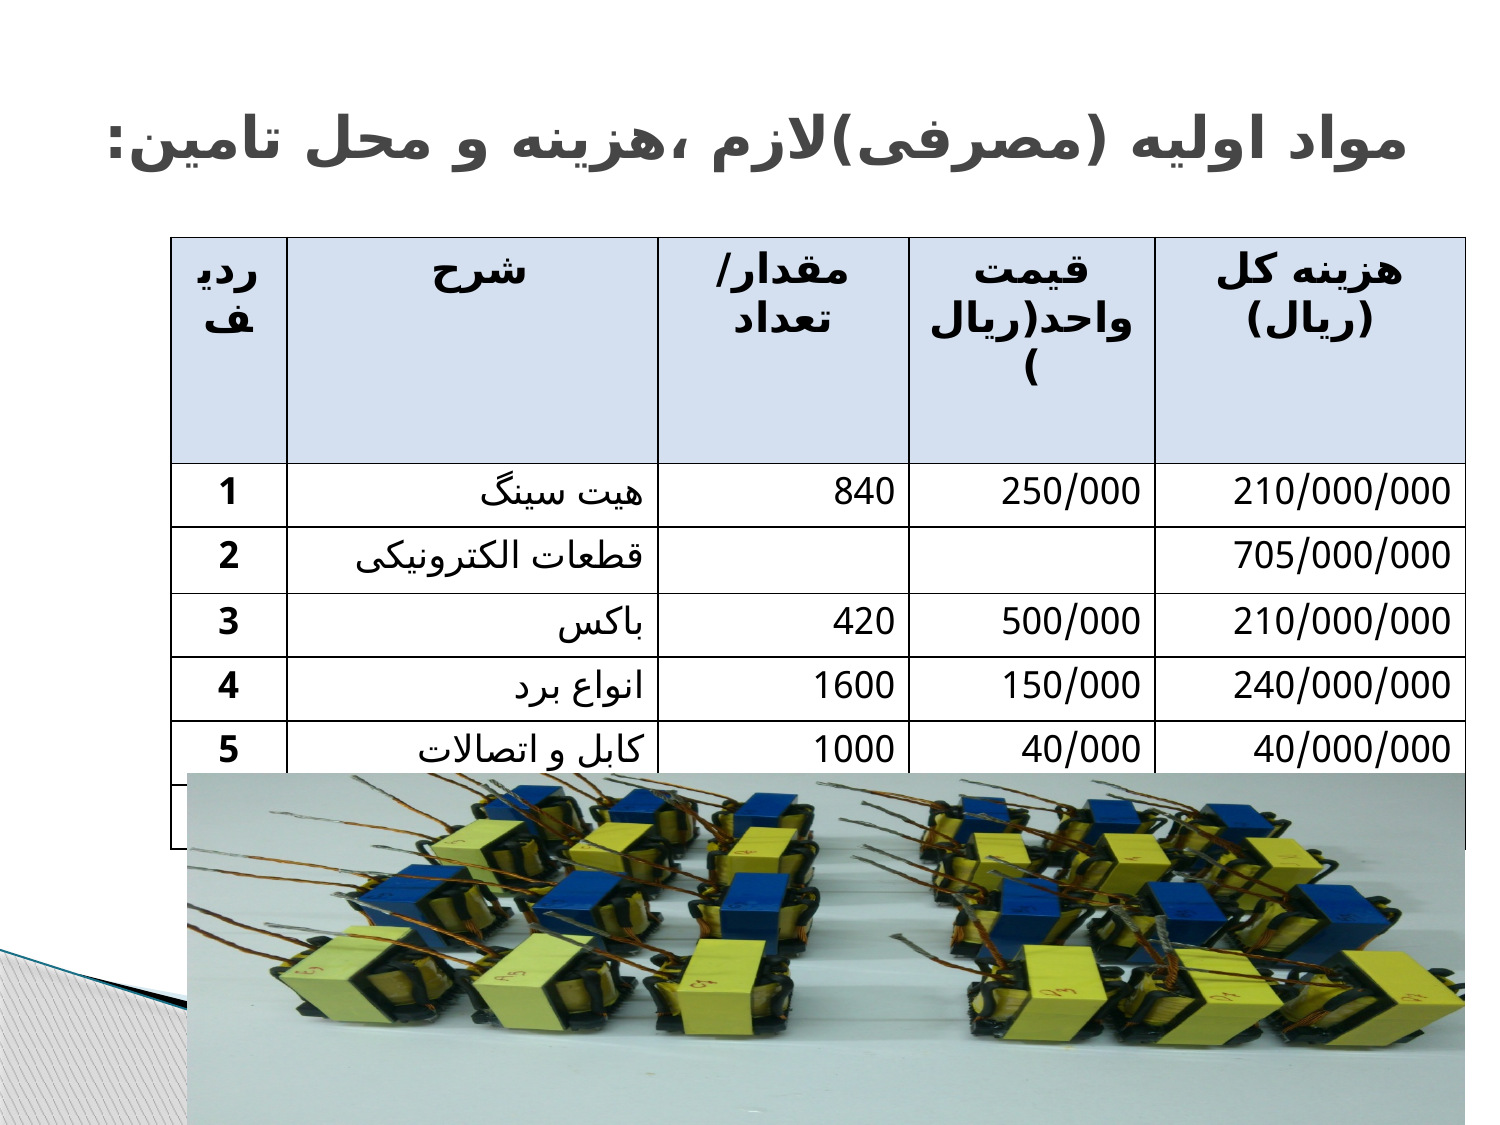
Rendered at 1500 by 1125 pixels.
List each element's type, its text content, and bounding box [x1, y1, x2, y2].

table_cell 250/000 [910, 464, 1154, 526]
table_cell 1000 [659, 722, 908, 773]
table_cell 705/000/000 [1156, 528, 1465, 593]
picture [187, 773, 1466, 1125]
table_cell هیت سینگ [288, 464, 657, 526]
table_cell 150/000 [910, 658, 1154, 720]
table_cell 2 [172, 528, 286, 593]
table_cell [659, 528, 908, 593]
table_cell 840 [659, 464, 908, 526]
table_cell قطعات الکترونیکی [288, 528, 657, 593]
table_cell 40/000 [910, 722, 1154, 773]
table_cell کابل و اتصالات [288, 722, 657, 773]
table_header شرح [288, 238, 657, 463]
table_cell 3 [172, 594, 286, 656]
table_cell 210/000/000 [1156, 594, 1465, 656]
table_header ردیف [172, 238, 286, 463]
table_cell 5 [172, 722, 286, 784]
table_cell 40/000/000 [1156, 722, 1465, 773]
table_cell [910, 528, 1154, 593]
table_header هزینه کل (ریال) [1156, 238, 1465, 463]
table_cell باکس [288, 594, 657, 656]
table_cell 4 [172, 658, 286, 720]
table_cell 1 [172, 464, 286, 526]
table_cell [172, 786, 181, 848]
title مواد اولیه (مصرفی)لازم ،هزینه و محل تامین: [75, 45, 1425, 233]
table_cell انواع برد [288, 658, 657, 720]
table_header قیمت واحد(ریال) [910, 238, 1154, 463]
table_cell 1600 [659, 658, 908, 720]
table_cell 210/000/000 [1156, 464, 1465, 526]
table_cell 240/000/000 [1156, 658, 1465, 720]
table_header مقدار/تعداد [659, 238, 908, 463]
table_cell 500/000 [910, 594, 1154, 656]
table_cell 420 [659, 594, 908, 656]
